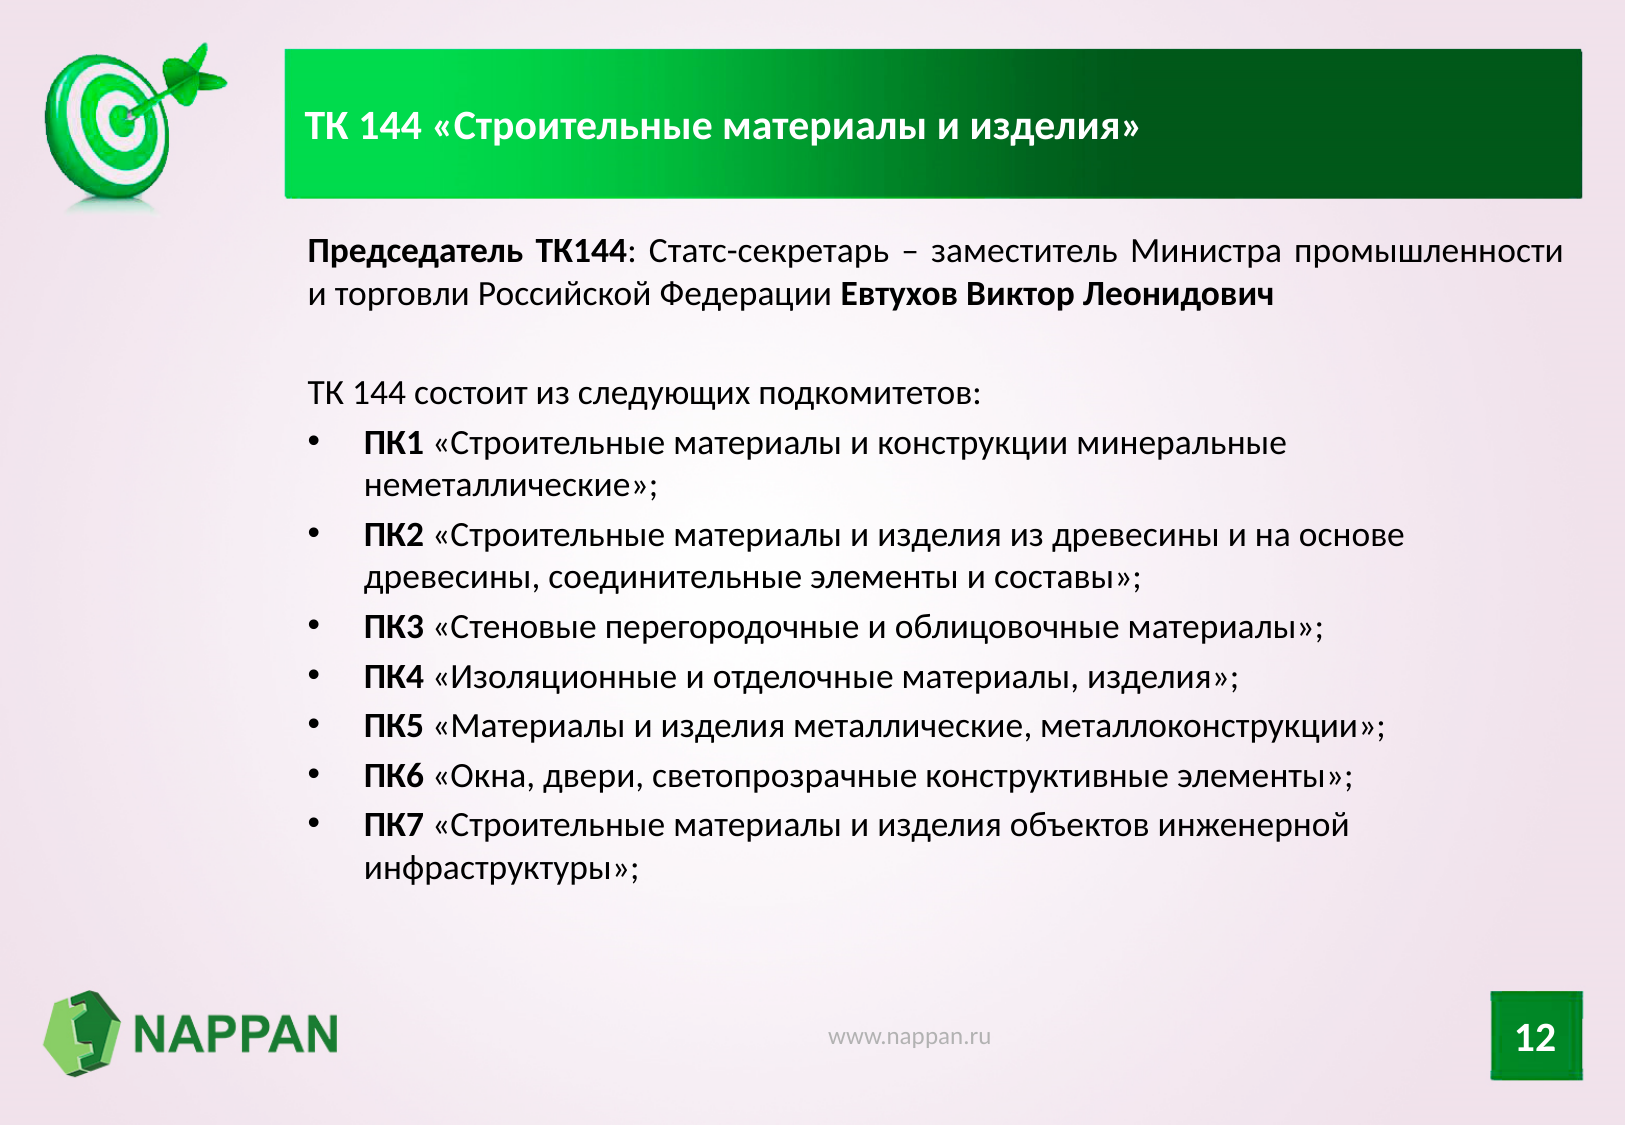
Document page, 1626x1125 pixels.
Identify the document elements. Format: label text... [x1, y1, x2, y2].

slide_number 12 [1485, 987, 1585, 1083]
picture [0, 0, 1625, 1125]
footer www.nappan.ru [646, 1005, 1174, 1065]
title ТК 144 «Строительные материалы и изделия» [289, 49, 1585, 197]
text_box Председатель ТК144: Статс-секретарь – заместитель Министра промышленности и торговли Российской Федерации Евтухов Виктор Леонидович ТК 144 состоит из следующих подкомитетов: ПК1 «Строительные материалы и конструкции минеральные неметаллические»; ПК2 «Строительные материалы и изделия из древесины и на основе древесины, соединительные элементы и составы»; ПК3 «Стеновые перегородочные и облицовочные материалы»; ПК4 «Изоляционные и отделочные материалы, изделия»; ПК5 «Материалы и изделия металлические, металлоконструкции»; ПК6 «Окна, двери, светопрозрачные конструктивные элементы»; ПК7 «Строительные материалы и изделия объектов инженерной инфраструктуры»; [292, 219, 1581, 941]
